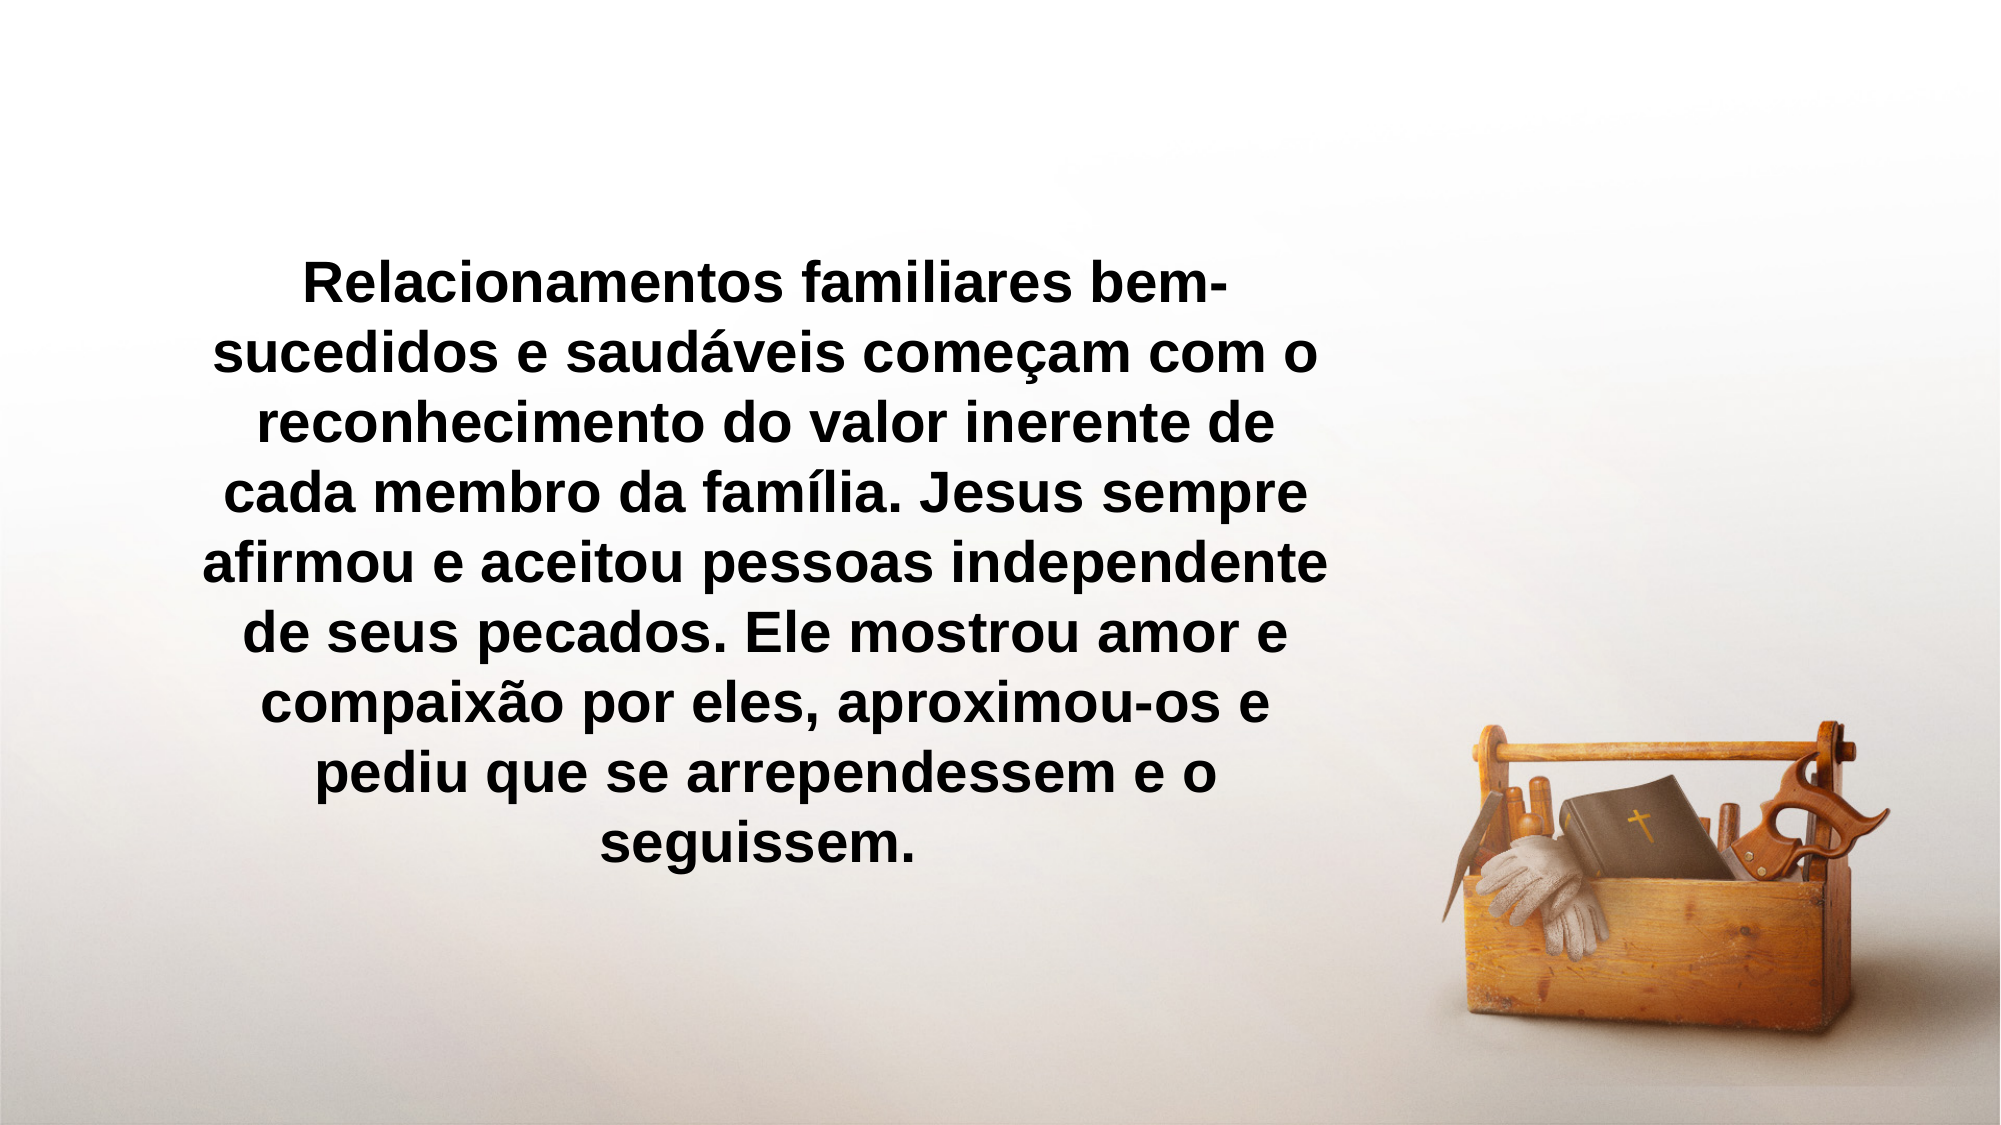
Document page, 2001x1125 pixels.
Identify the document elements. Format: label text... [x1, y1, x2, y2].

picture [0, 0, 2001, 1125]
text_box Relacionamentos familiares bem-sucedidos e saudáveis começam com o reconhecimento do valor inerente de cada membro da família. Jesus sempre afirmou e aceitou pessoas independente de seus pecados. Ele mostrou amor e compaixão por eles, aproximou-os e pediu que se arrependessem e o seguissem. [167, 236, 1366, 882]
